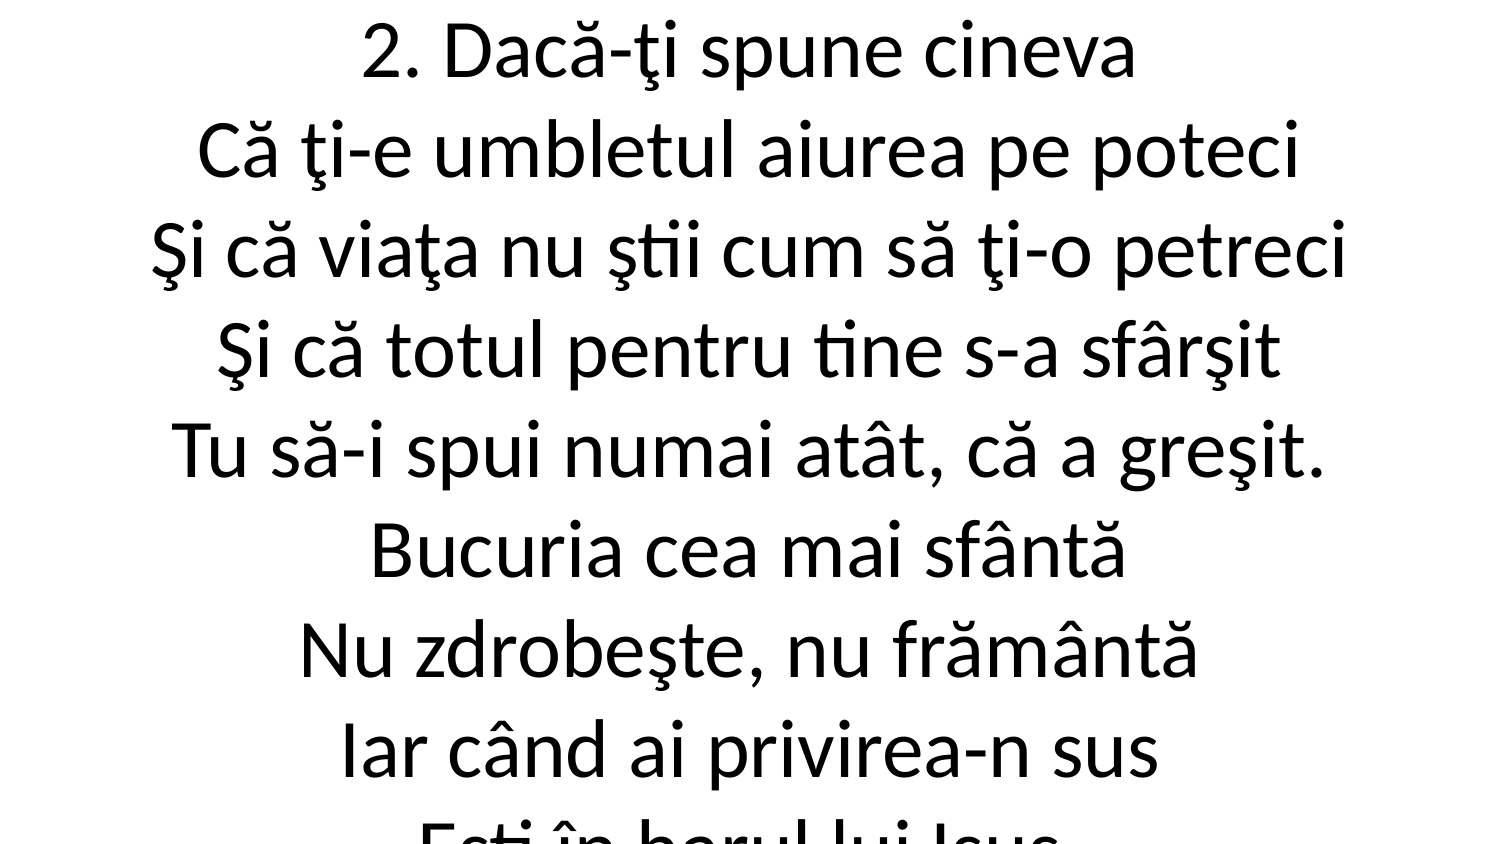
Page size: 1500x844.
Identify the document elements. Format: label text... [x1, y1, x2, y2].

text_box 2. Dacă-ţi spune cineva Că ţi-e umbletul aiurea pe poteci Şi că viaţa nu ştii cum să ţi-o petreci Şi că totul pentru tine s-a sfârşit Tu să-i spui numai atât, că a greşit. Bucuria cea mai sfântă Nu zdrobeşte, nu frământă Iar când ai privirea-n sus Eşti în harul lui Isus. [135, 0, 1365, 844]
